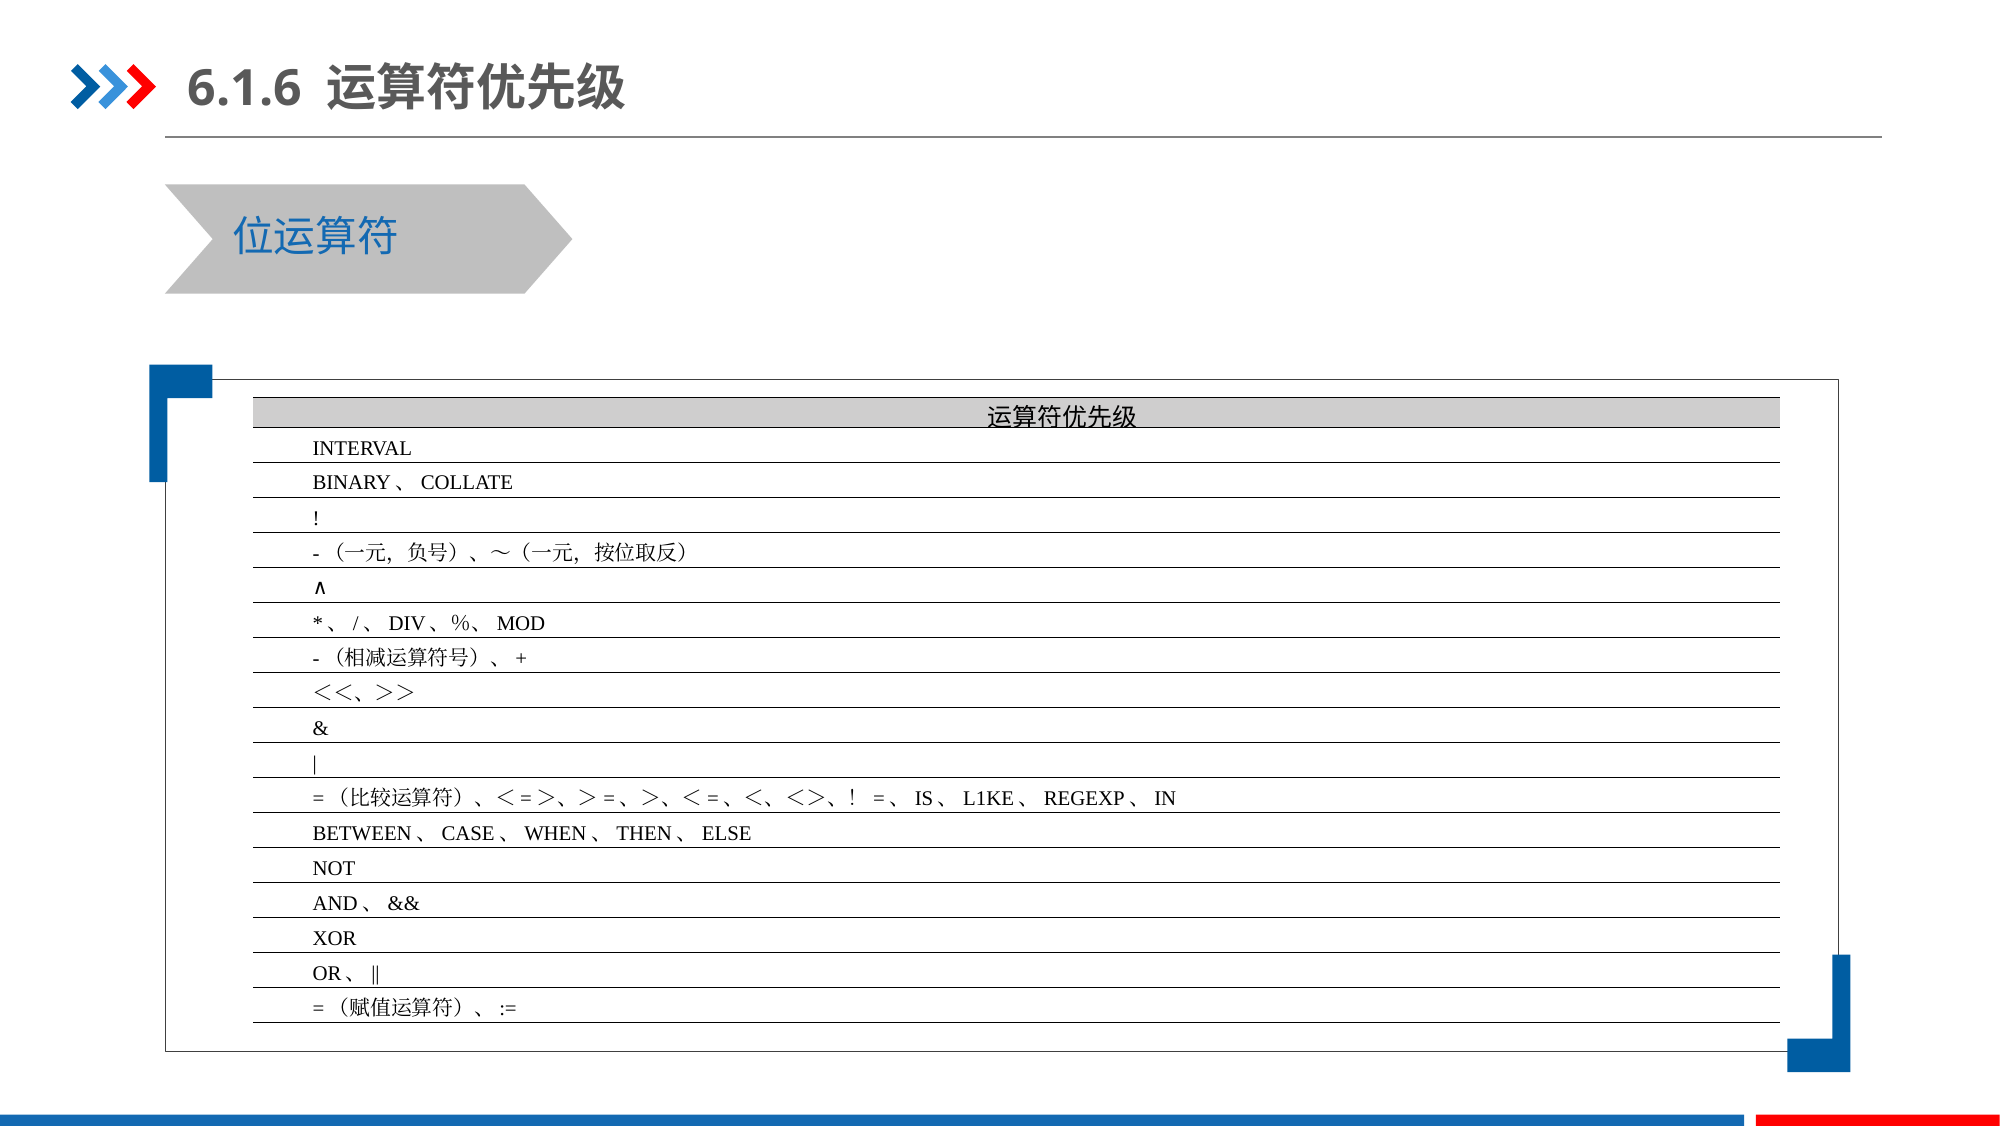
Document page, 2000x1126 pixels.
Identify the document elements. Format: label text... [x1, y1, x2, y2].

table_cell ∧ [253, 568, 1780, 602]
table_cell ! [253, 498, 1780, 532]
table_cell & [253, 708, 1780, 742]
table_cell | [253, 743, 1780, 777]
table_cell BINARY、COLLATE [253, 463, 1780, 497]
text_box 6.1.6 运算符优先级 [187, 43, 827, 127]
table_cell XOR [253, 918, 1780, 952]
table_cell =（赋值运算符）、:= [253, 988, 1780, 1022]
table_cell -（相减运算符号）、+ [253, 638, 1780, 672]
text_box [147, 363, 215, 484]
table_header 运算符优先级 [253, 398, 1780, 427]
text_box 位运算符 [217, 202, 414, 267]
table_cell NOT [253, 848, 1780, 882]
table_cell BETWEEN、CASE、WHEN、THEN、ELSE [253, 813, 1780, 847]
table_cell =（比较运算符）、＜=＞、＞=、＞、＜=、＜、＜＞、！=、IS、L1KE、REGEXP、IN [253, 778, 1780, 812]
text_box [1785, 953, 1852, 1074]
table_cell -（一元，负号）、～（一元，按位取反） [253, 533, 1780, 567]
table_cell ＜＜、＞＞ [253, 673, 1780, 707]
text_box [164, 184, 573, 294]
table_cell AND、&& [253, 883, 1780, 917]
table_cell *、/、DIV、％、MOD [253, 603, 1780, 637]
table_cell OR、|| [253, 953, 1780, 987]
text_box [163, 378, 1841, 1053]
table_cell INTERVAL [253, 428, 1780, 462]
